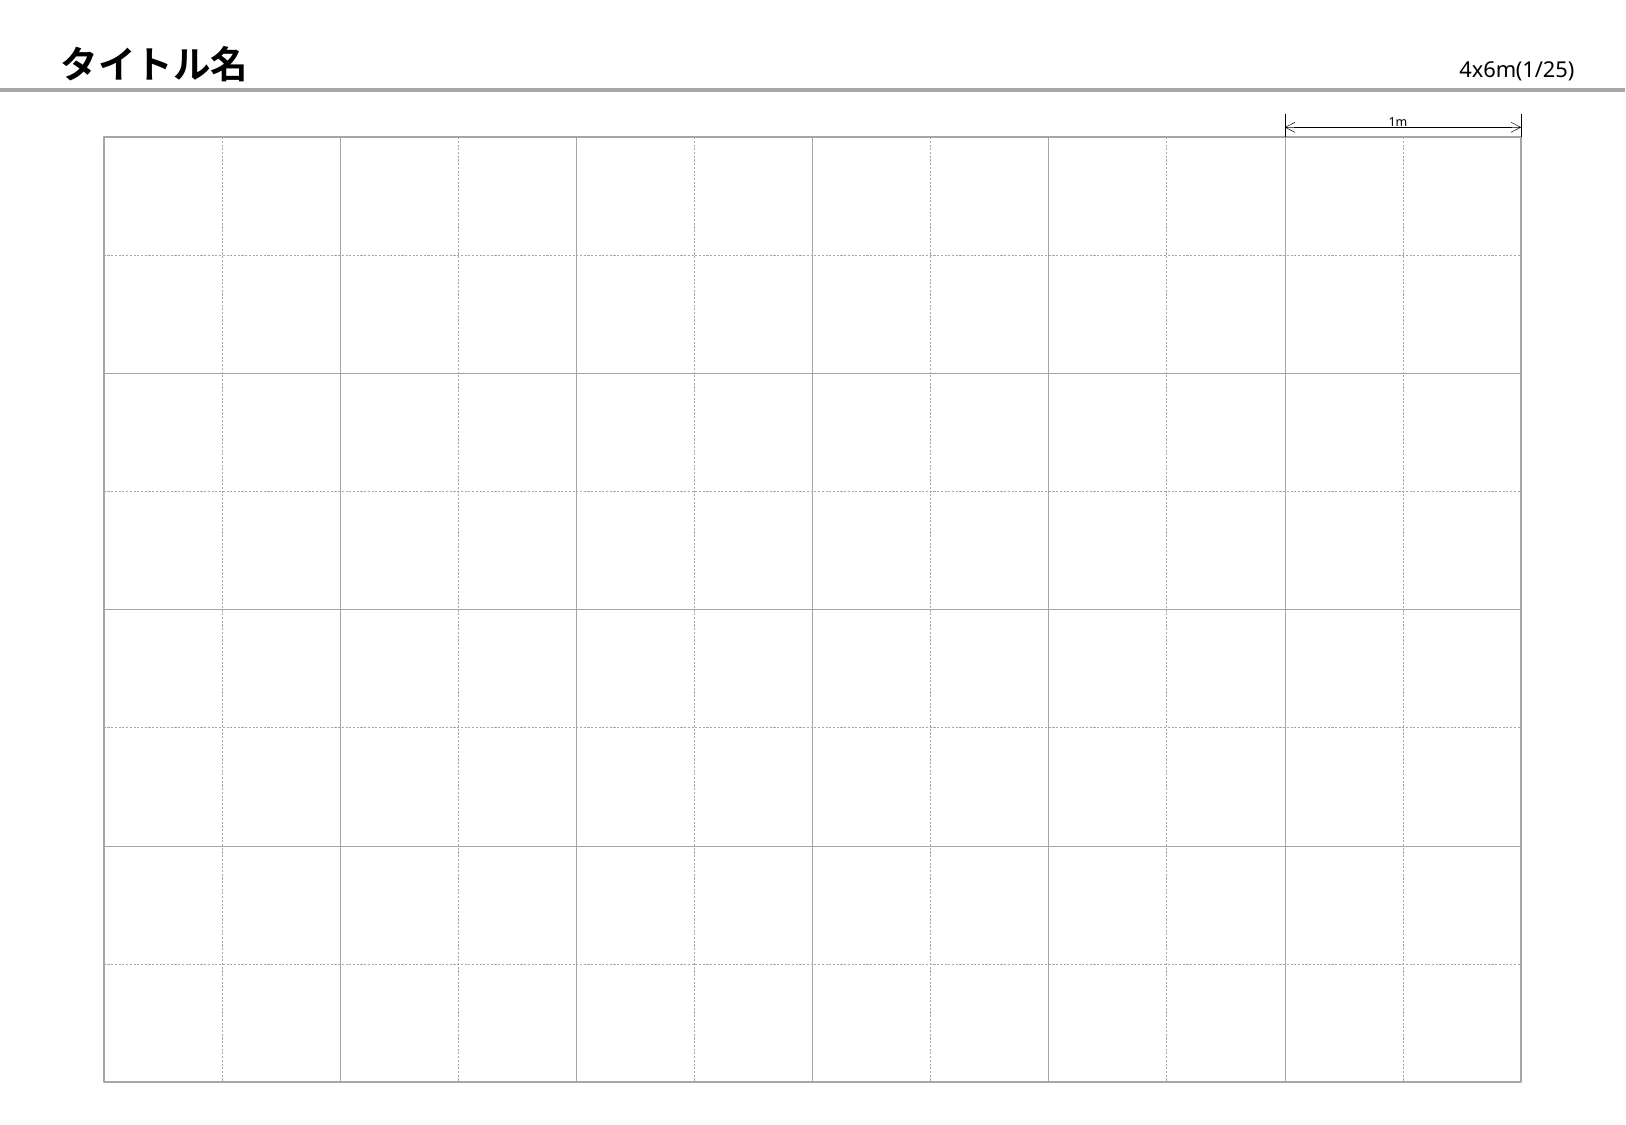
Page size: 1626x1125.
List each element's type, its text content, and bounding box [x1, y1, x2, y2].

text_box 4x6m(1/25) [1444, 48, 1590, 88]
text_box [1284, 106, 1522, 138]
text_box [103, 136, 1522, 1083]
text_box タイトル名 [45, 33, 263, 88]
